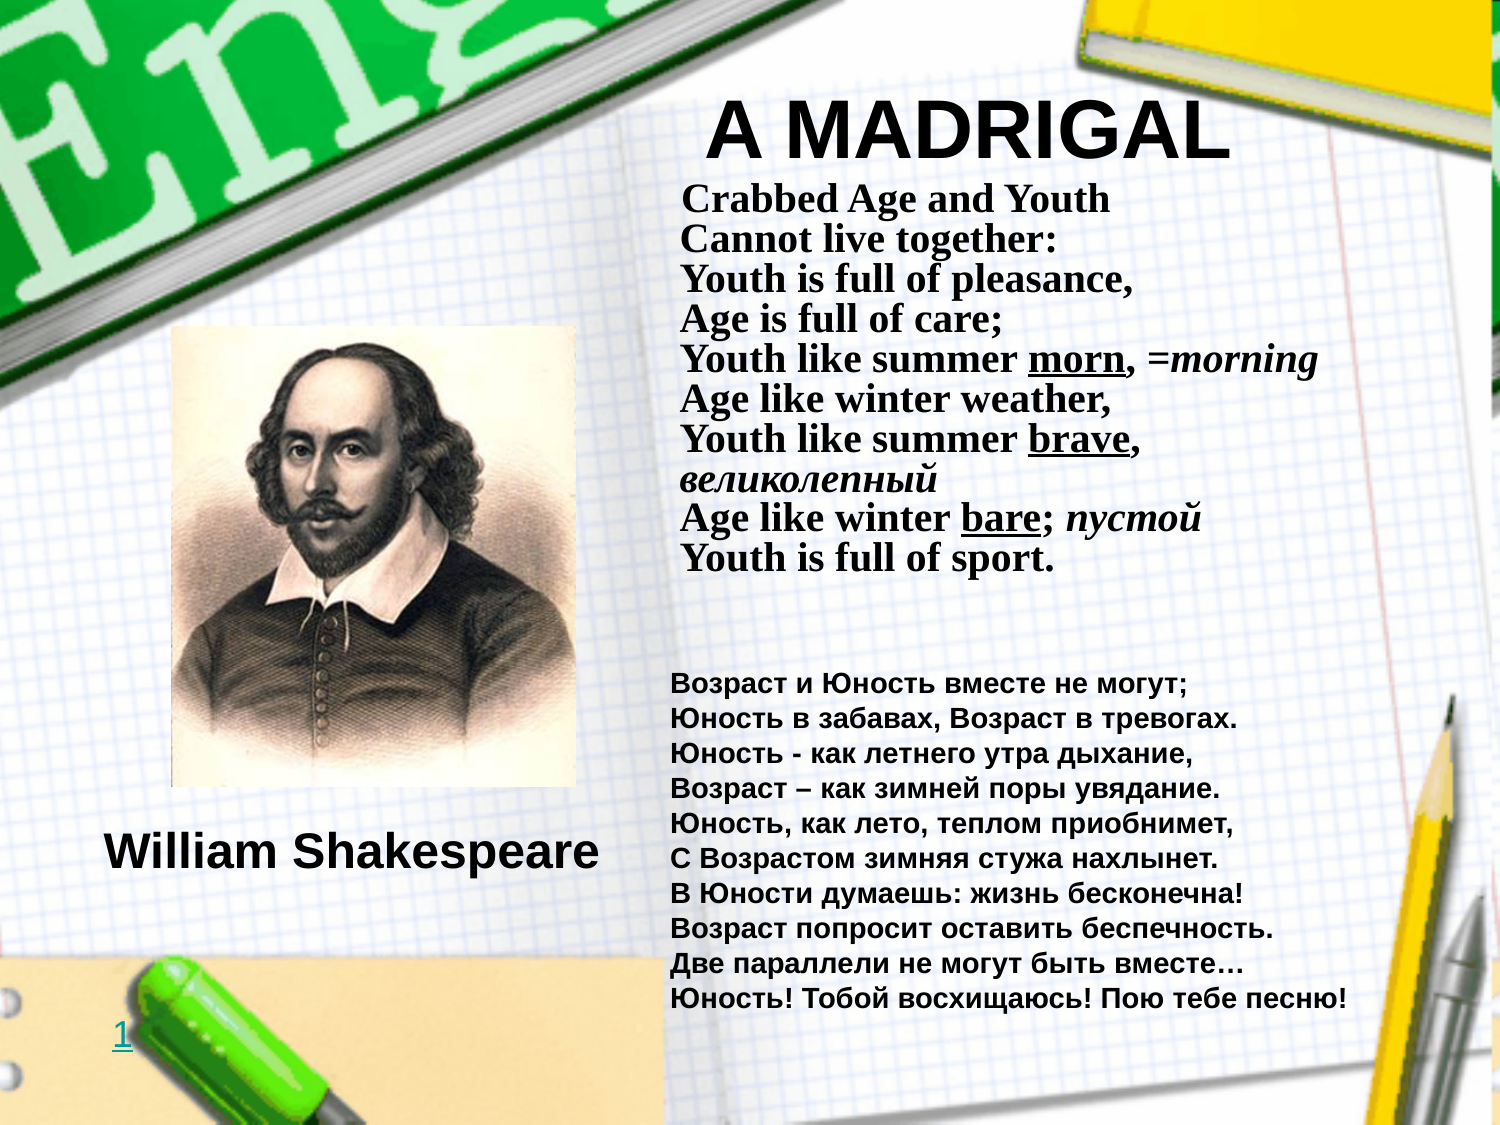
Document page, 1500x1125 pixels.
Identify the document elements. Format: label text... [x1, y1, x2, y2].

list Crabbed Age and Youth Cannot live together: Youth is full of pleasance, Age is full of care; Youth like summer morn, =morning Age like winter weather, Youth like summer brave, великолепный Age like winter bare; пустой Youth is full of sport. [608, 172, 1400, 717]
picture [0, 0, 1500, 1125]
text_box 1 [97, 1002, 148, 1063]
text_box William Shakespeare [88, 810, 627, 886]
text_box Возраст и Юность вместе не могут; Юность в забавах, Возраст в тревогах. Юность - как летнего утра дыхание, Возраст – как зимней поры увядание. Юность, как лето, теплом приобнимет, С Возрастом зимняя стужа нахлынет. В Юности думаешь: жизнь бесконечна! Возраст попросит оставить беспечность. Две параллели не могут быть вместе… Юность! Тобой восхищаюсь! Пою тебе песню! [655, 656, 1459, 1102]
title A MADRIGAL [631, 101, 1330, 150]
